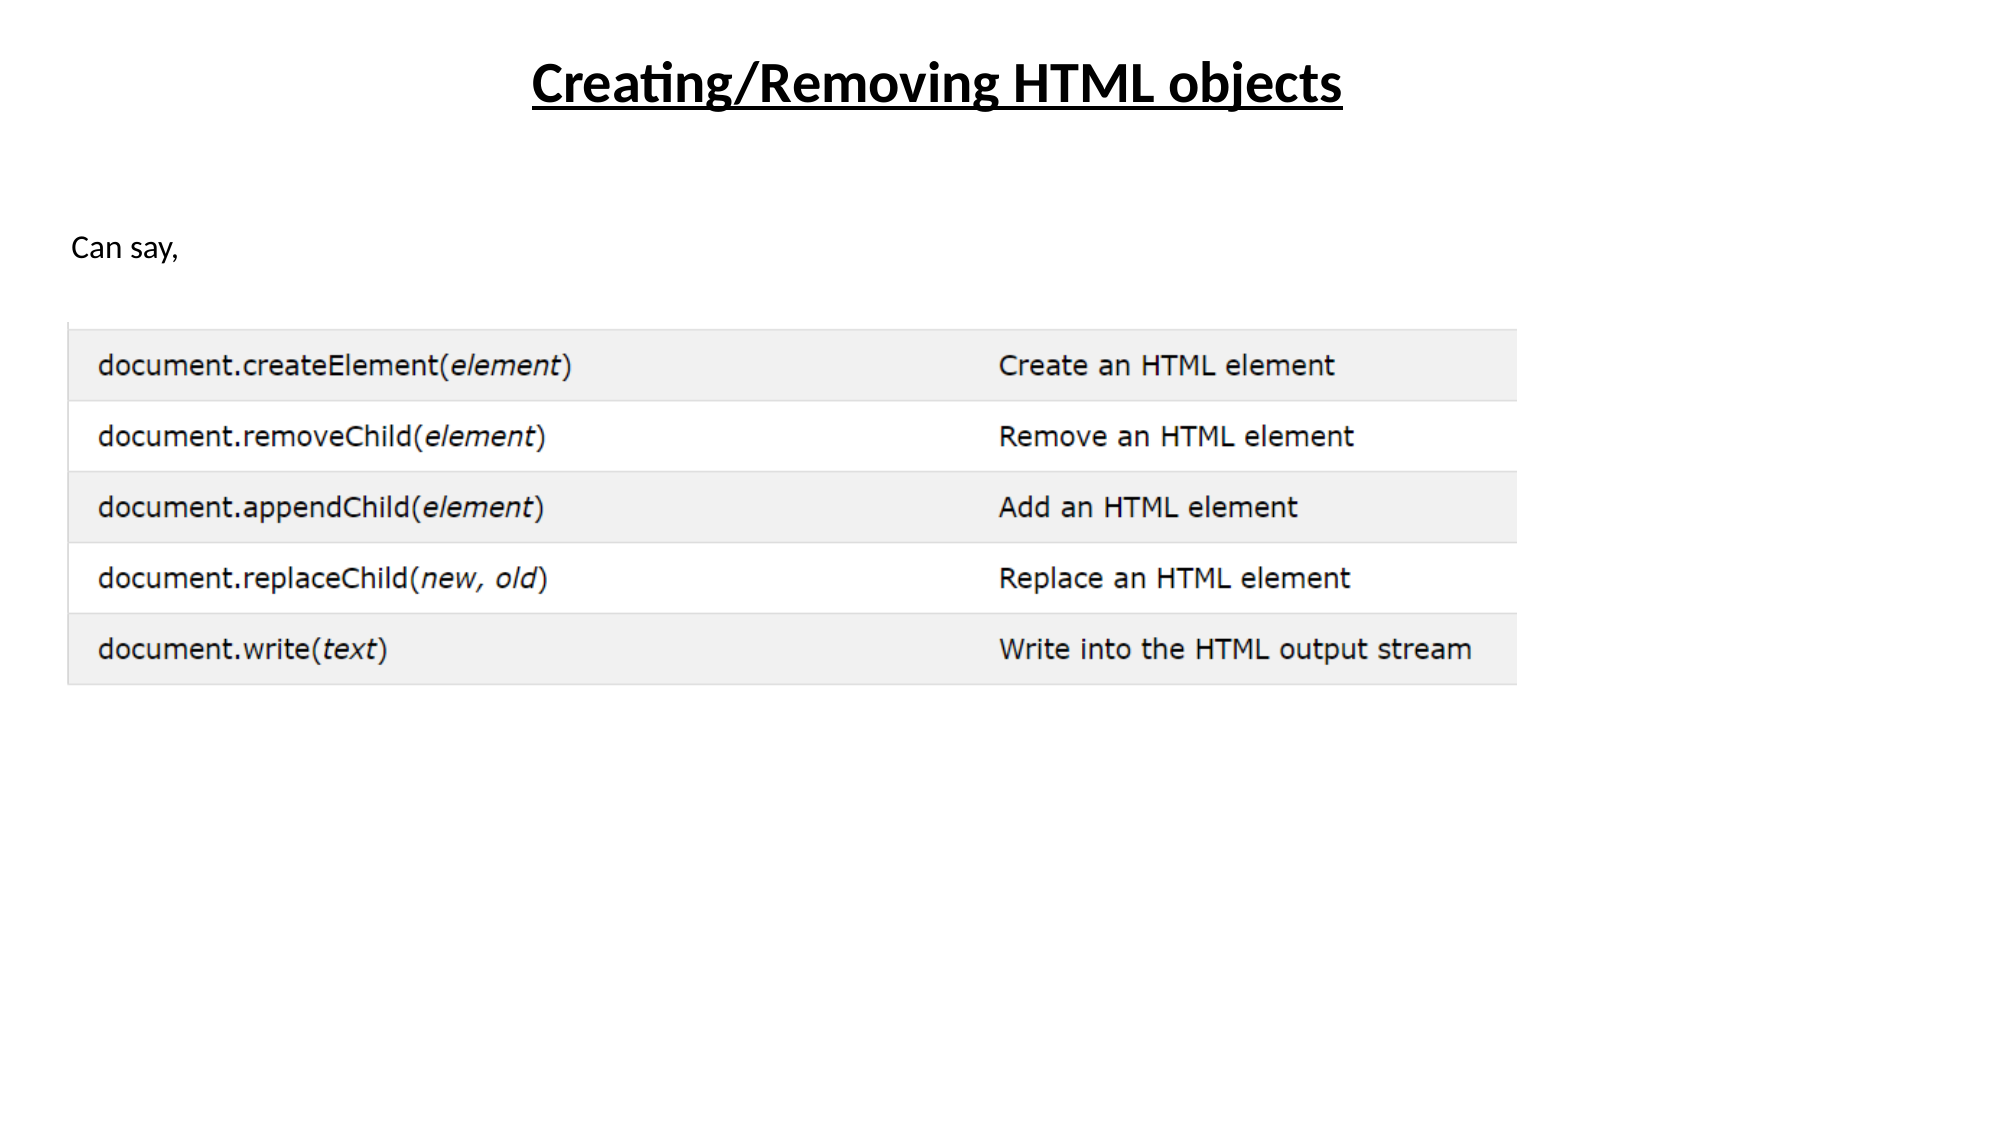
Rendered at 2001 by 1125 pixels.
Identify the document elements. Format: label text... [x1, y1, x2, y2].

text_box Creating/Removing HTML objects [517, 36, 1411, 122]
picture [56, 322, 1517, 694]
text_box Can say, [56, 217, 215, 273]
